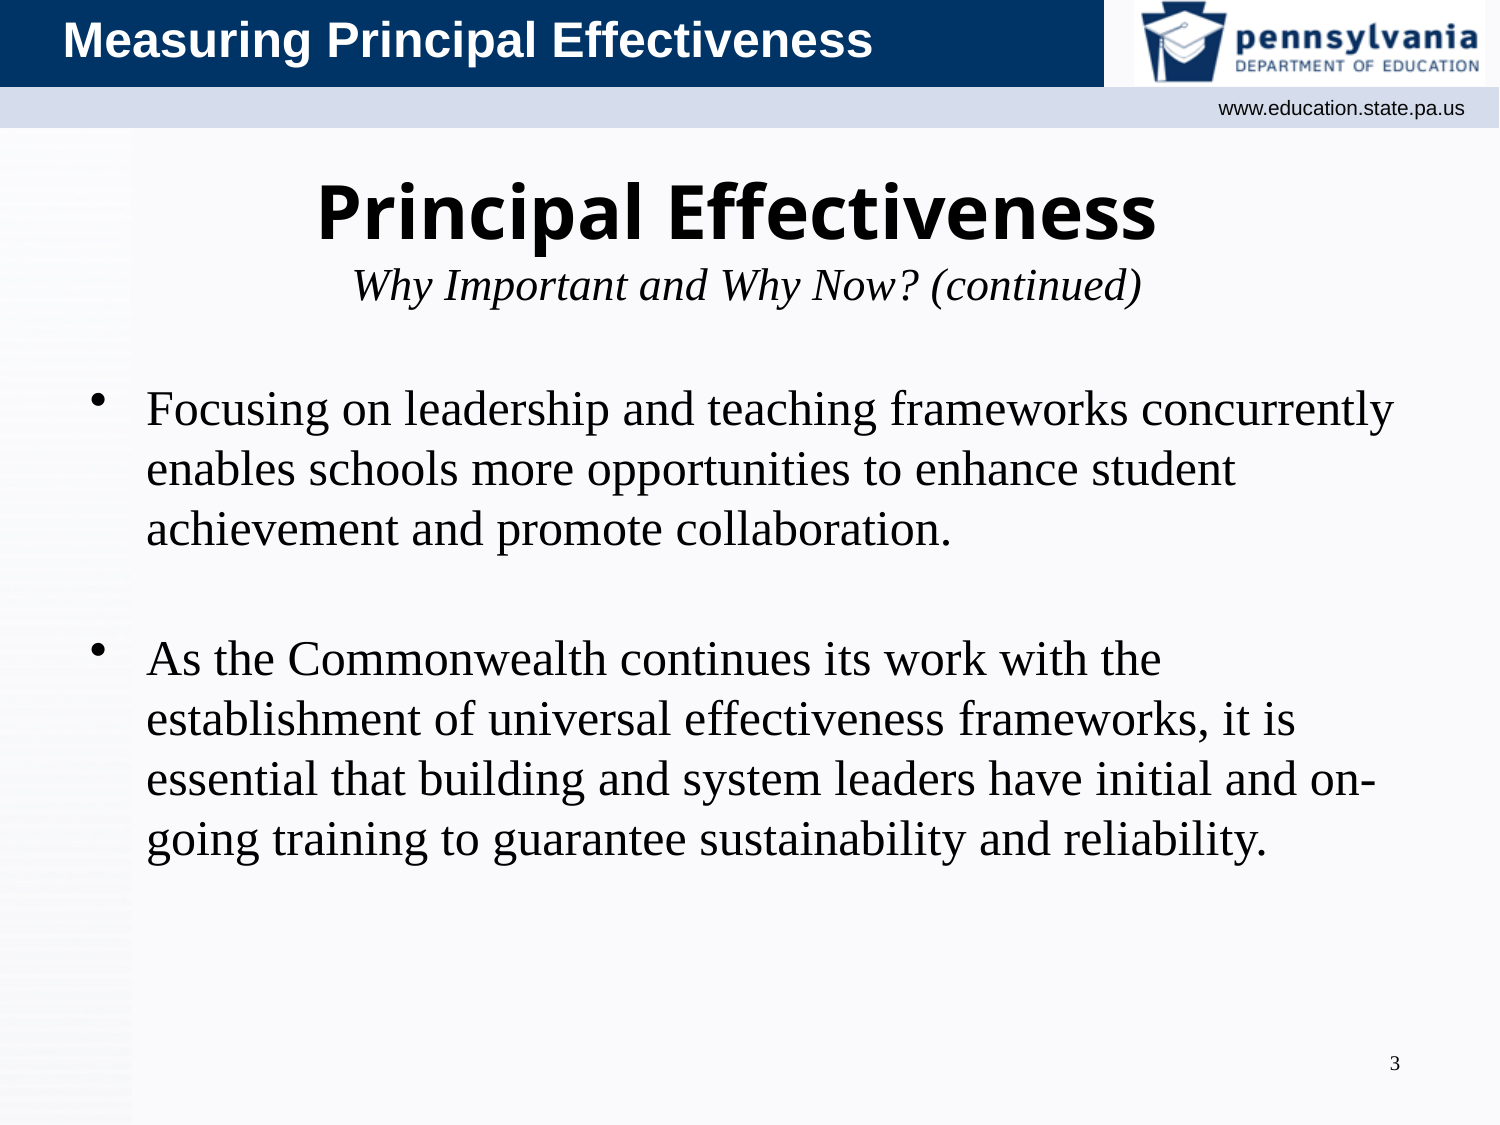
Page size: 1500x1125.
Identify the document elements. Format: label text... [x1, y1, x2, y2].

list Focusing on leadership and teaching frameworks concurrently enables schools more opportunities to enhance student achievement and promote collaboration. As the Commonwealth continues its work with the establishment of universal effectiveness frameworks, it is essential that building and system leaders have initial and on-going training to guarantee sustainability and reliability. [75, 367, 1443, 959]
text_box 3 [1374, 1042, 1425, 1103]
picture [0, 0, 1500, 1125]
title Principal Effectiveness Why Important and Why Now? (continued) [32, 157, 1462, 338]
